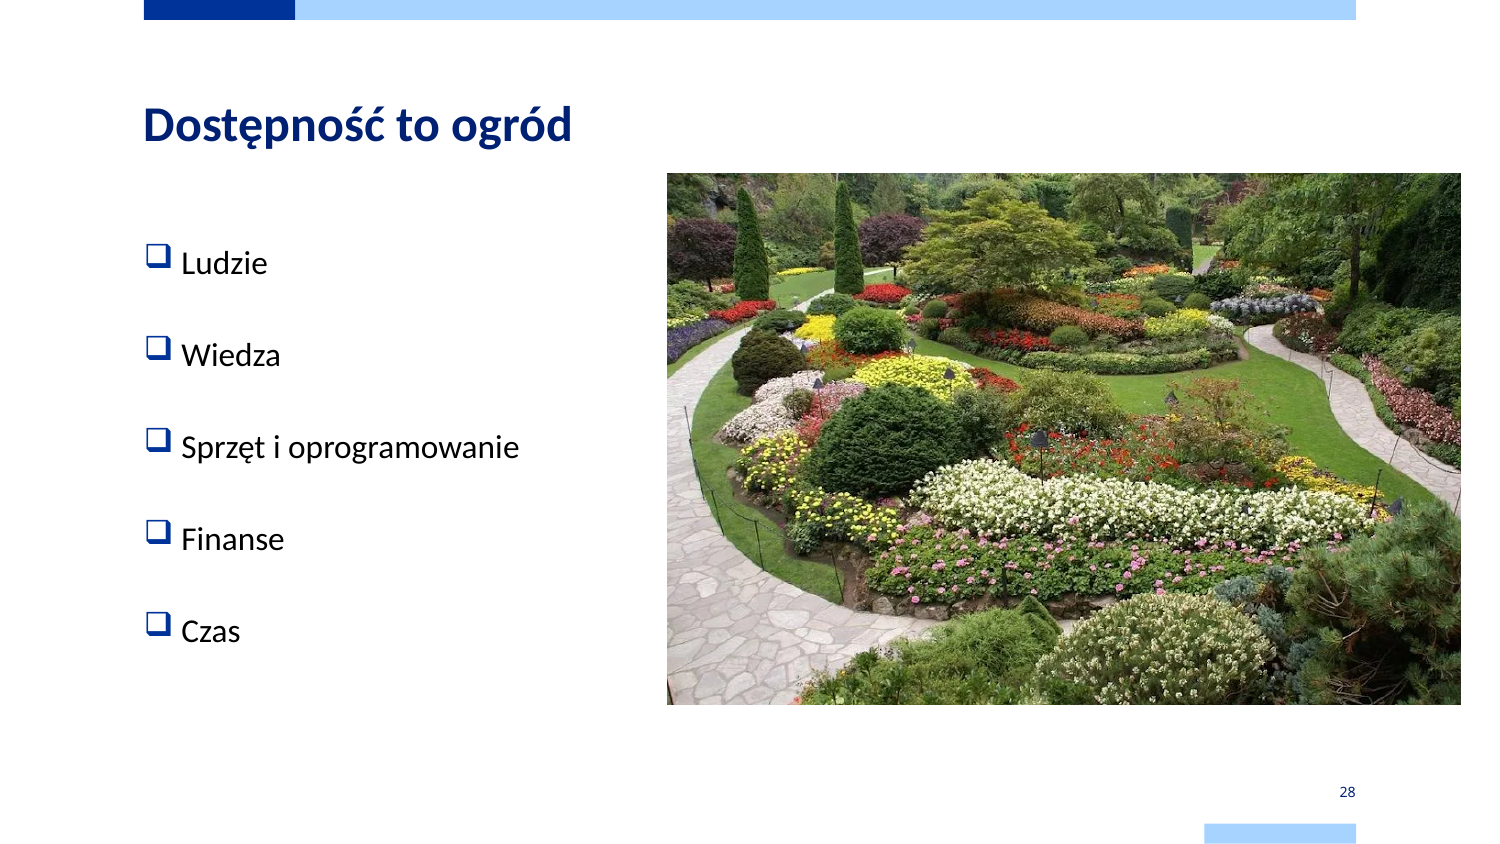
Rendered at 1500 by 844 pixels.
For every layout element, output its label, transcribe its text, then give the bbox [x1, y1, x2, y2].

list Ludzie Wiedza Sprzęt i oprogramowanie Finanse Czas [143, 220, 632, 800]
picture [667, 173, 1461, 705]
slide_number 28 [1204, 783, 1356, 804]
title Dostępność to ogród [143, 100, 1357, 221]
